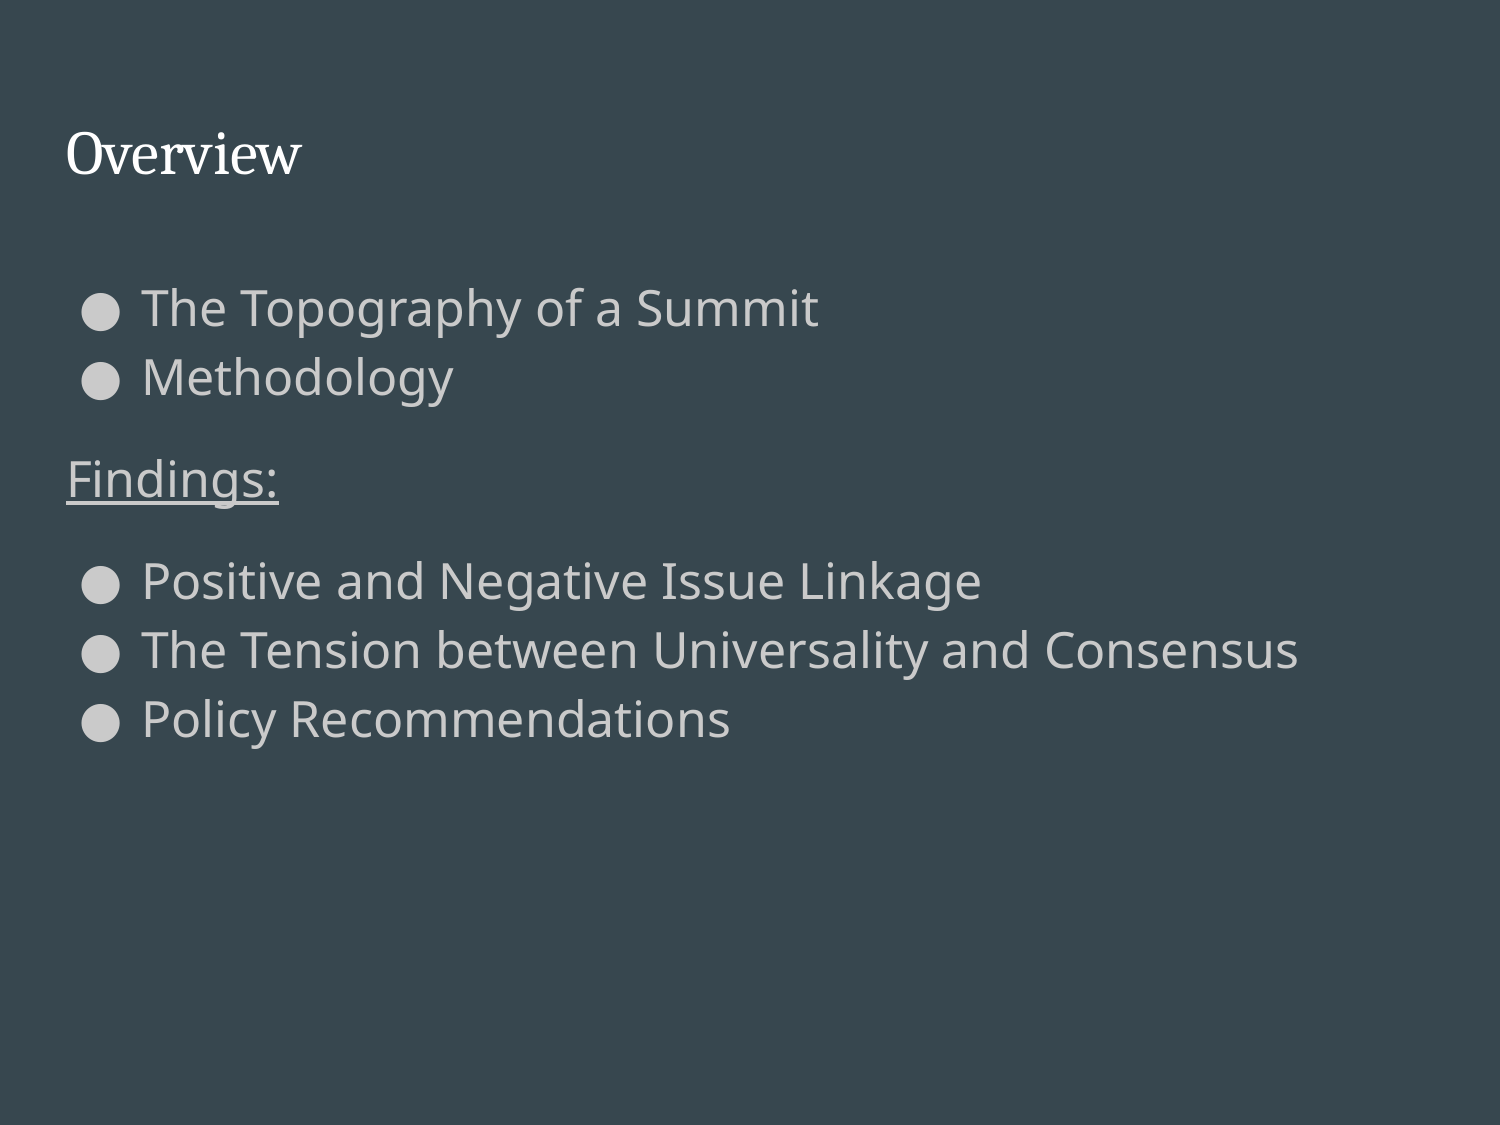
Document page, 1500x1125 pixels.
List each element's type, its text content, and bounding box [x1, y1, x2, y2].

list The Topography of a Summit Methodology Findings: Positive and Negative Issue Linkage The Tension between Universality and Consensus Policy Recommendations [51, 252, 1449, 1000]
title Overview [51, 97, 1449, 223]
